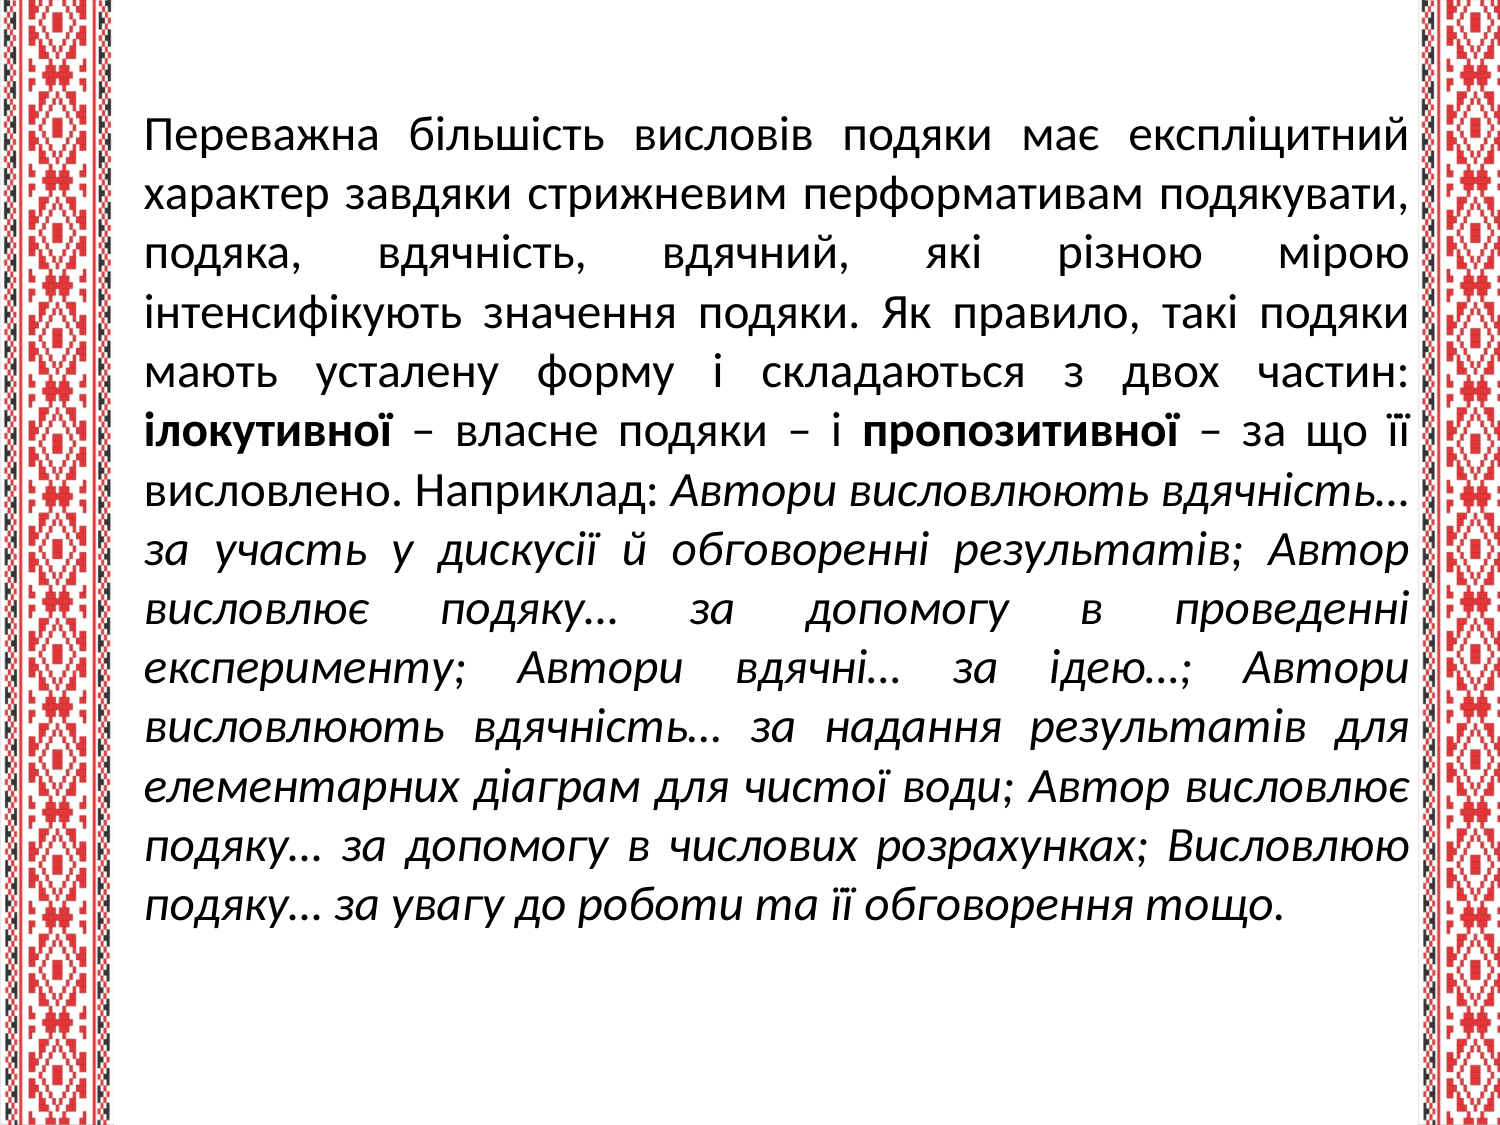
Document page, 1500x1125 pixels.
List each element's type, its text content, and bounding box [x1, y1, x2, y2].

list Переважна більшість висловів подяки має експліцитний характер завдяки стрижневим перформативам подякувати, подяка, вдячність, вдячний, які різною мірою інтенсифікують значення подяки. Як правило, такі подяки мають усталену форму і складаються з двох частин: ілокутивної – власне подяки – і пропозитивної – за що її висловлено. Наприклад: Автори висловлюють вдячність… за участь у дискусії й обговоренні результатів; Автор висловлює подяку… за допомогу в проведенні експерименту; Автори вдячні… за ідею…; Автори висловлюють вдячність… за надання результатів для елементарних діаграм для чистої води; Автор висловлює подяку… за допомогу в числових розрахунках; Висловлюю подяку… за увагу до роботи та її обговорення тощо. [114, 93, 1418, 1005]
picture [911, 1, 1500, 1124]
picture [0, 1, 620, 1124]
